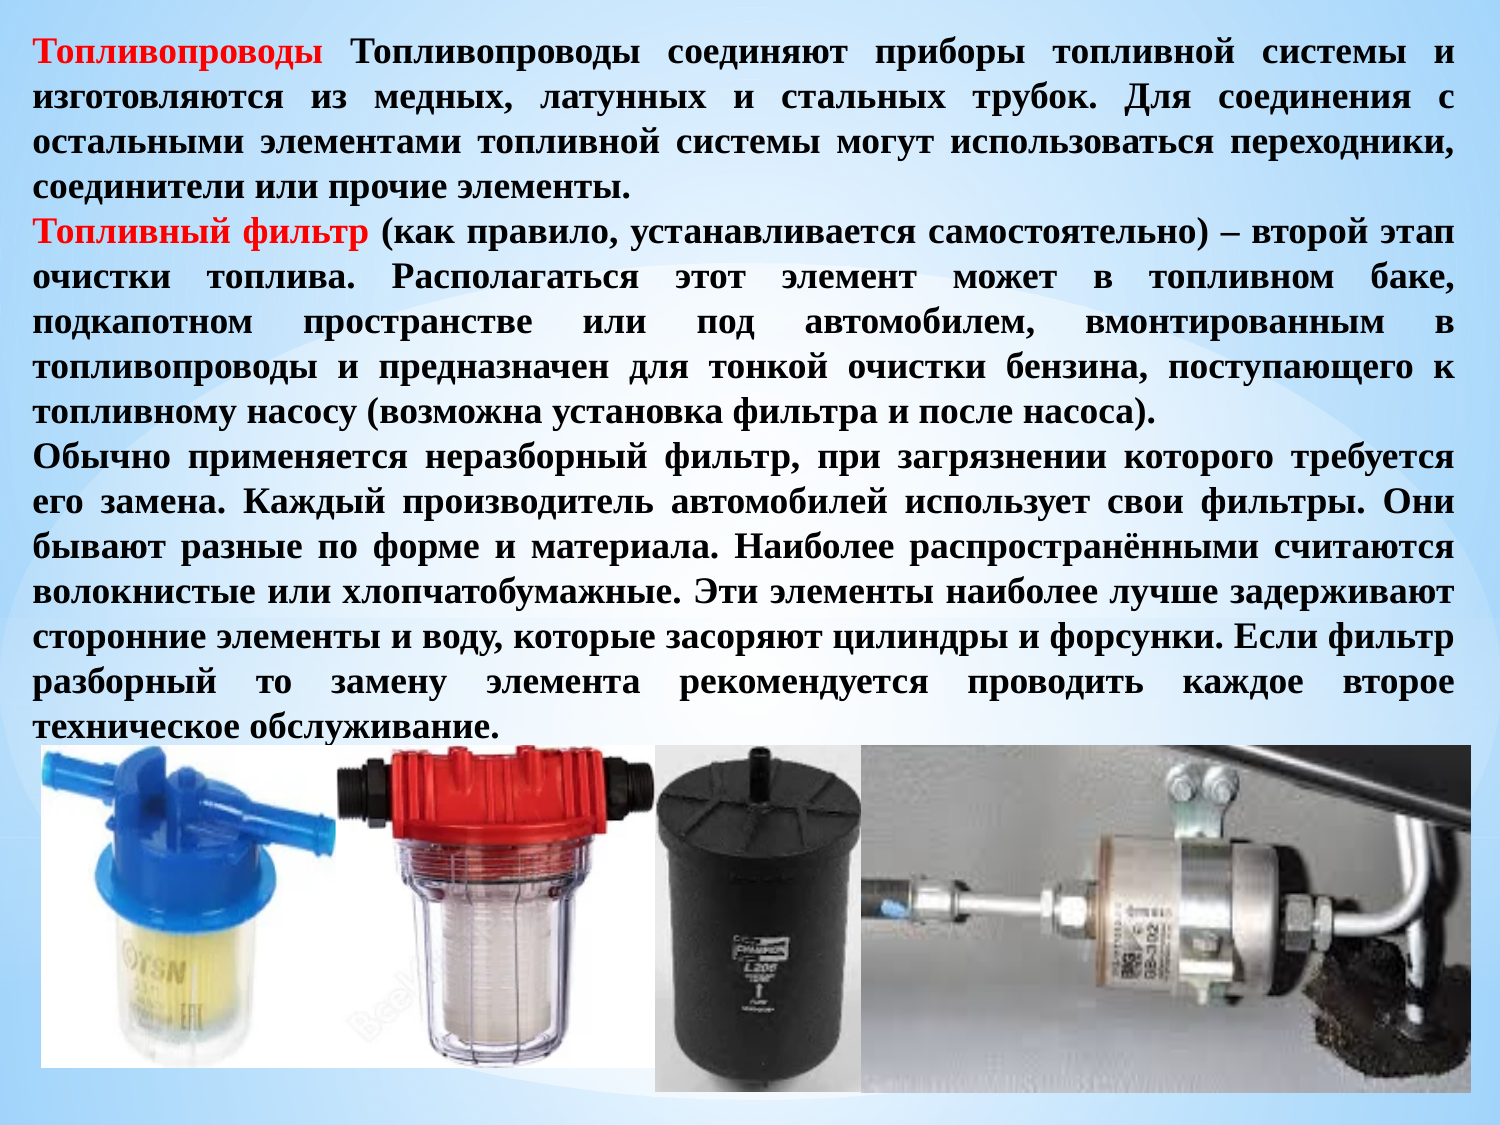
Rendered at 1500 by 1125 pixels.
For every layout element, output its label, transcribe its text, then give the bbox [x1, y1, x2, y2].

text_box Топливопроводы Топливопроводы соединяют приборы топливной системы и изготовляются из медных, латунных и стальных трубок. Для соединения с остальными элементами топливной системы могут использоваться переходники, соединители или прочие элементы. Топливный фильтр (как правило, устанавливается самостоятельно) – второй этап очистки топлива. Располагаться этот элемент может в топливном баке, подкапотном пространстве или под автомобилем, вмонтированным в топливопроводы и предназначен для тонкой очистки бензина, поступающего к топливному насосу (возможна установка фильтра и после насоса). Обычно применяется неразборный фильтр, при загрязнении которого требуется его замена. Каждый производитель автомобилей использует свои фильтры. Они бывают разные по форме и материала. Наиболее распространёнными считаются волокнистые или хлопчатобумажные. Эти элементы наиболее лучше задерживают сторонние элементы и воду, которые засоряют цилиндры и форсунки. Если фильтр разборный то замену элемента рекомендуется проводить каждое второе техническое обслуживание. [17, 19, 1471, 754]
picture [41, 745, 1471, 1093]
